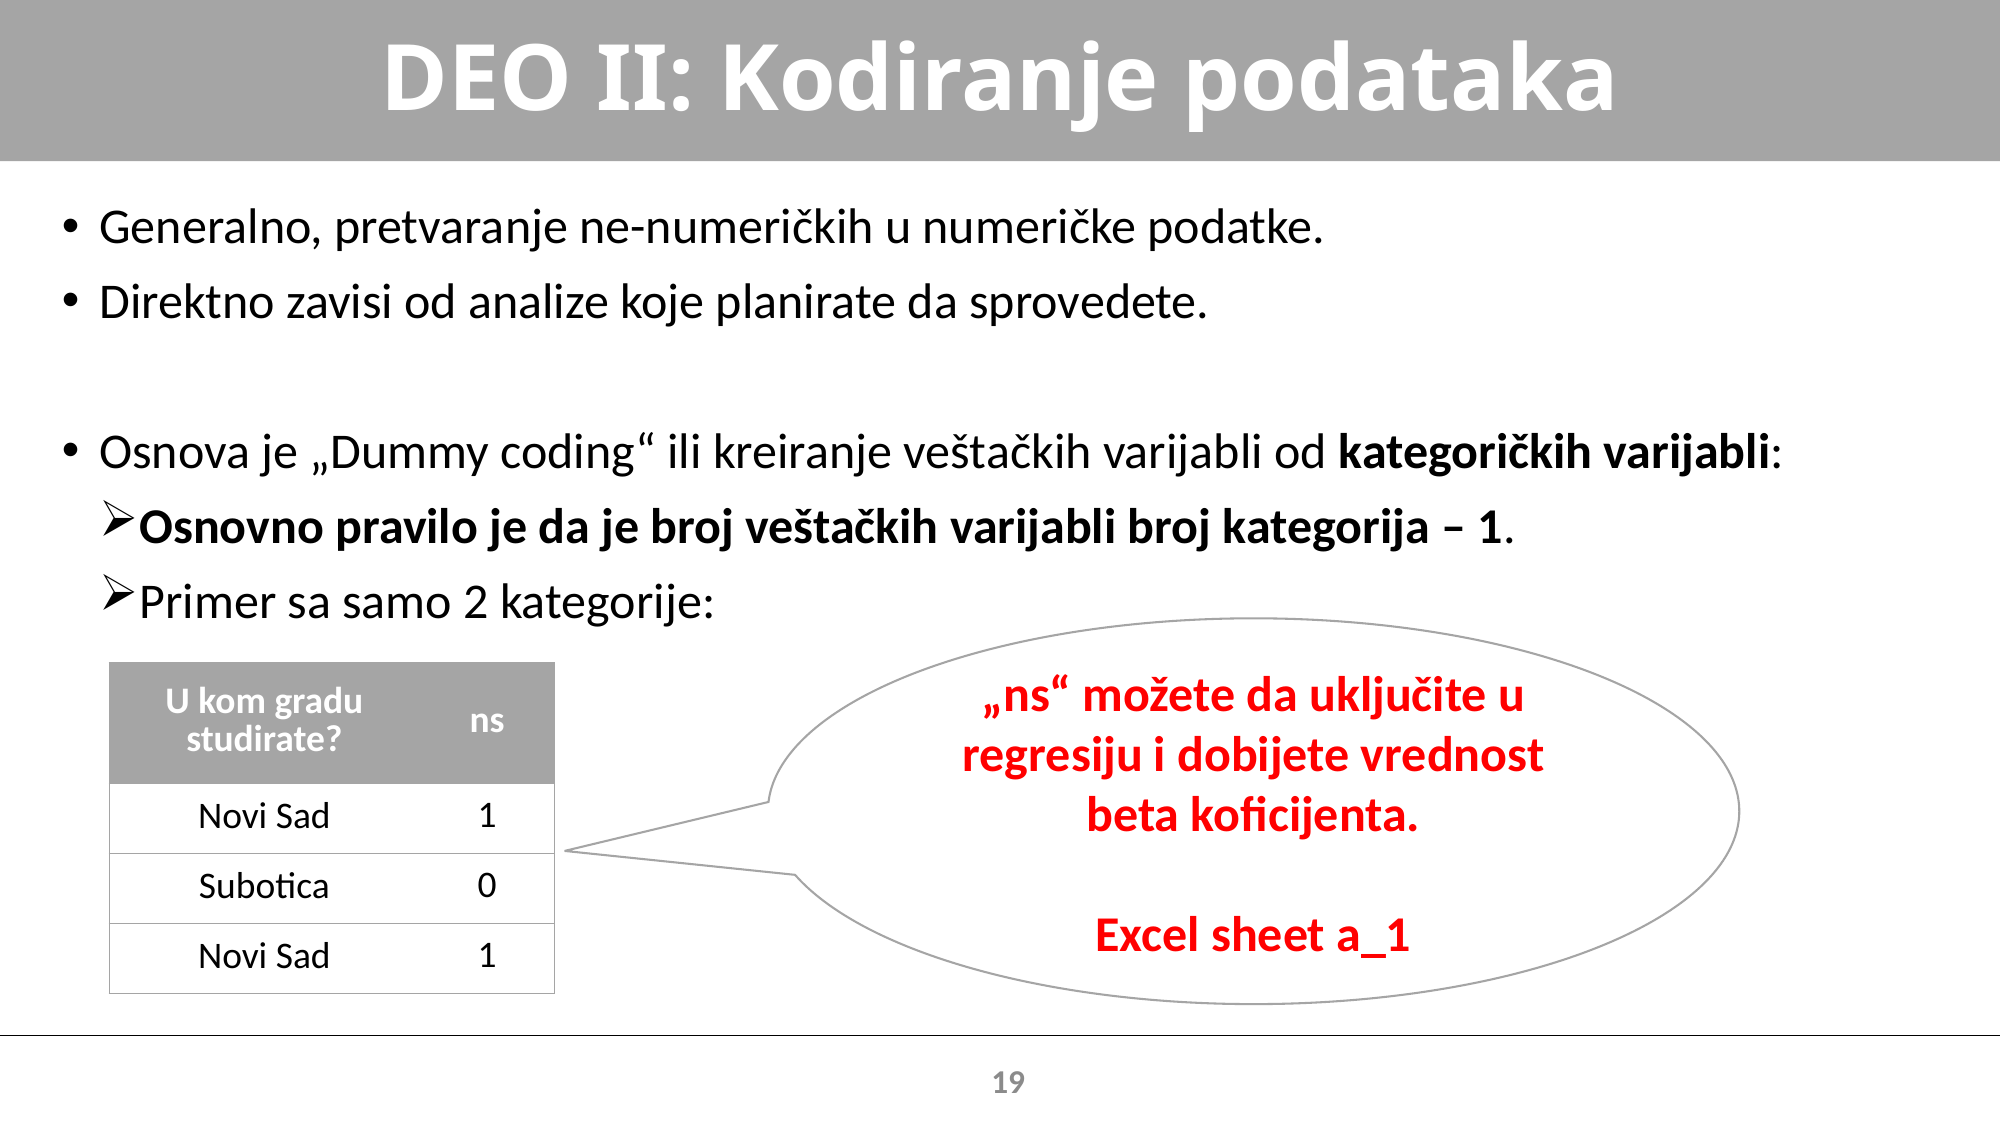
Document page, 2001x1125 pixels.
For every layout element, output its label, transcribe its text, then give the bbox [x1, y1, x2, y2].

table_cell Subotica [110, 854, 420, 923]
list Generalno, pretvaranje ne-numeričkih u numeričke podatke. Direktno zavisi od analize koje planirate da sprovedete. Osnova je „Dummy coding“ ili kreiranje veštačkih varijabli od kategoričkih varijabli: Osnovno pravilo je da je broj veštačkih varijabli broj kategorija – 1. Primer sa samo 2 kategorije: [46, 193, 1954, 829]
table_cell 0 [420, 854, 554, 923]
table_header ns [420, 663, 554, 783]
title DEO II: Kodiranje podataka [0, 0, 2000, 162]
table_header U kom gradu studirate? [110, 663, 420, 783]
table_cell 1 [420, 924, 554, 993]
text_box „ns“ možete da uključite u regresiju i dobijete vrednost beta koficijenta. Excel sheet a_1 [564, 617, 1741, 1006]
table_cell Novi Sad [110, 924, 420, 993]
table_cell 1 [420, 784, 554, 853]
slide_number 19 [16, 1036, 2000, 1125]
table_cell Novi Sad [110, 784, 420, 853]
